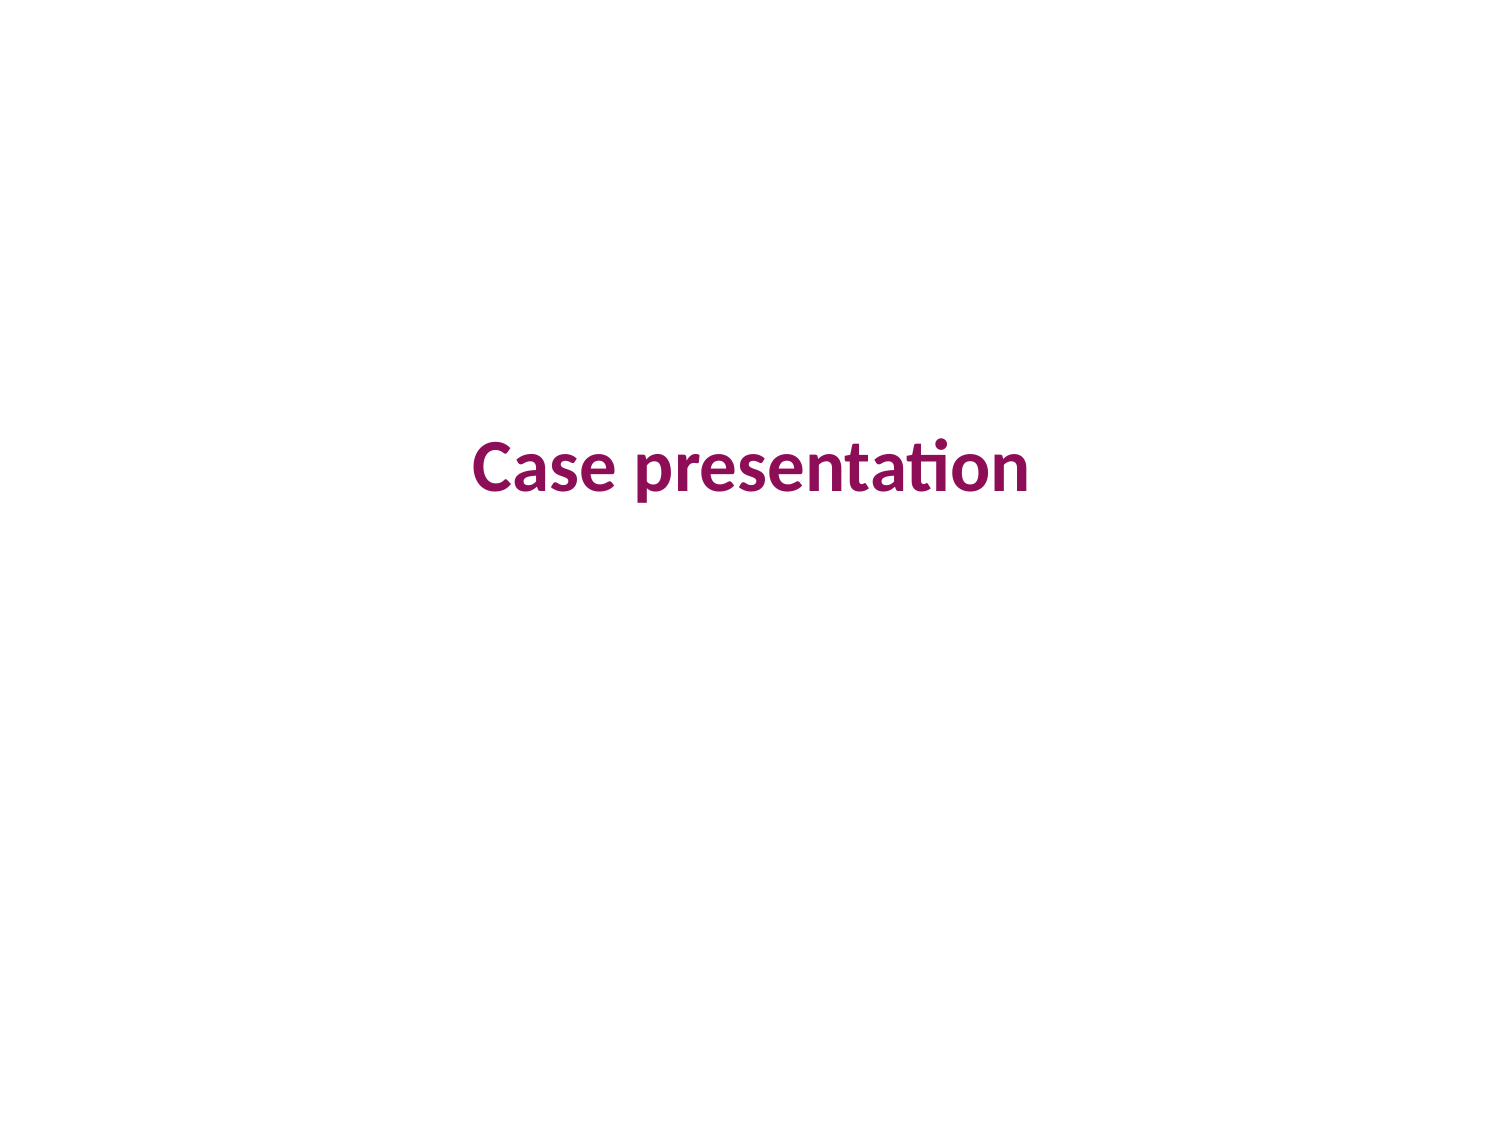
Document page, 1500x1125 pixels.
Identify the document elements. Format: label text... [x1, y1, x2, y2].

title Case presentation [350, 312, 1154, 509]
